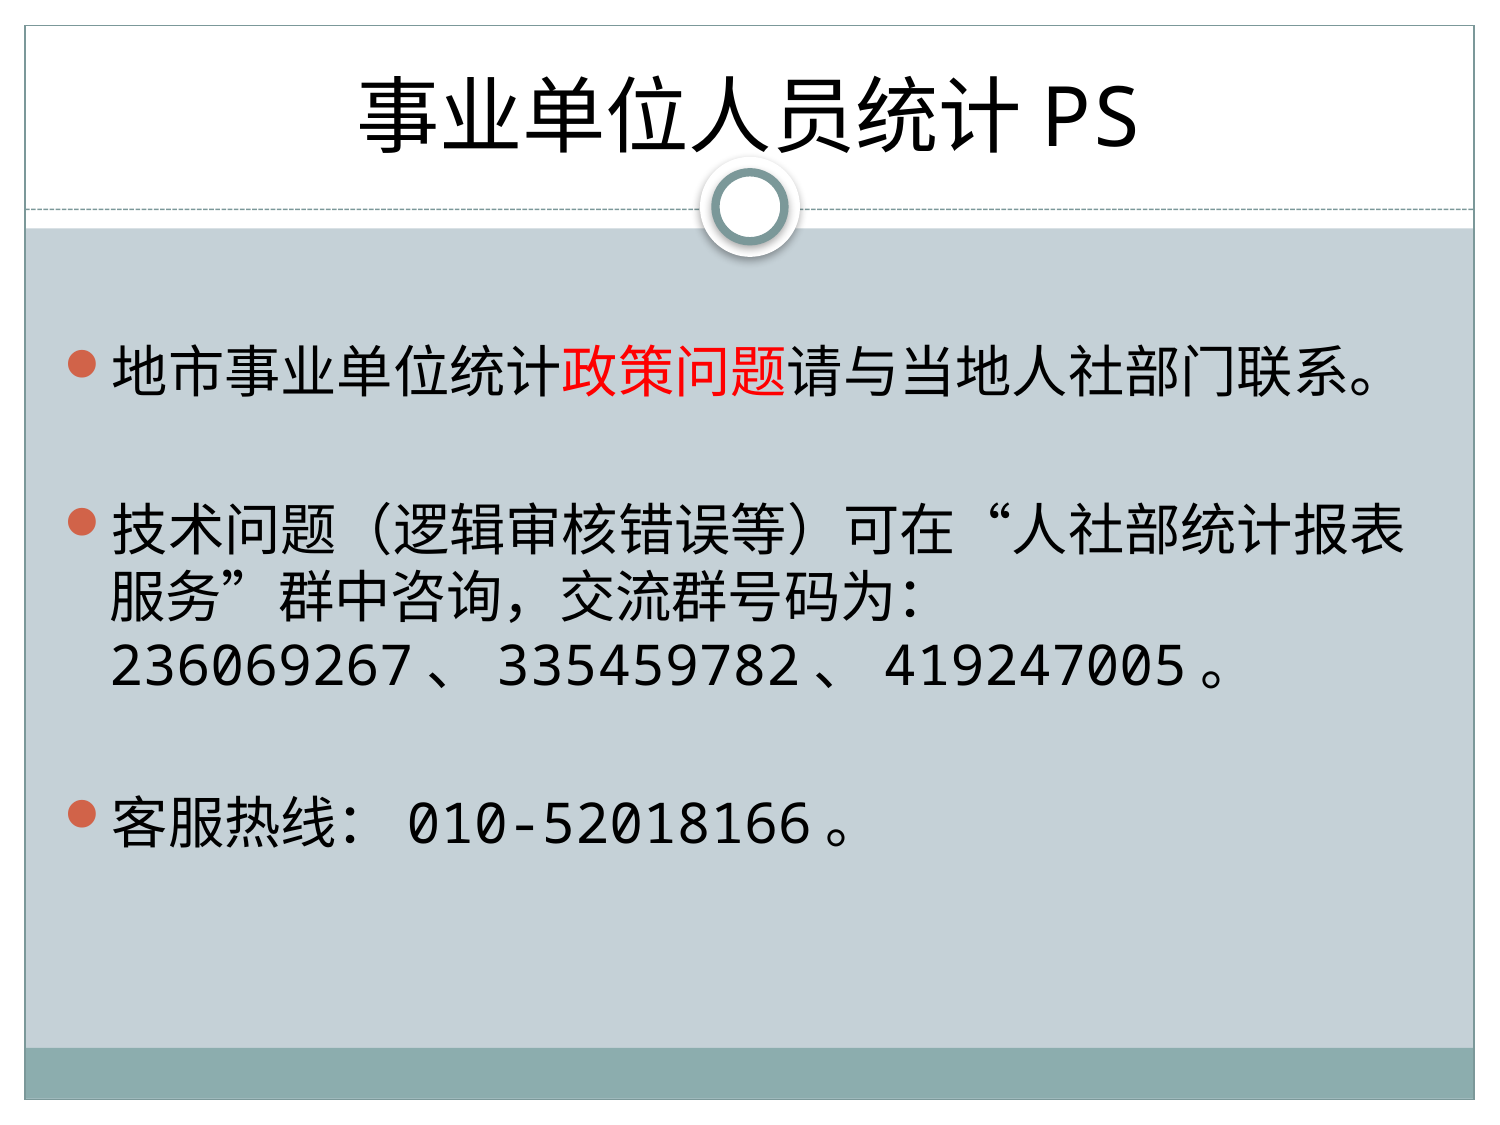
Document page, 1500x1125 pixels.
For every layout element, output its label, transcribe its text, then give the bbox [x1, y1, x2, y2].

list 地市事业单位统计政策问题请与当地人社部门联系。 技术问题（逻辑审核错误等）可在“人社部统计报表服务”群中咨询，交流群号码为：236069267、335459782、419247005。 客服热线：010-52018166。 [49, 250, 1445, 1001]
